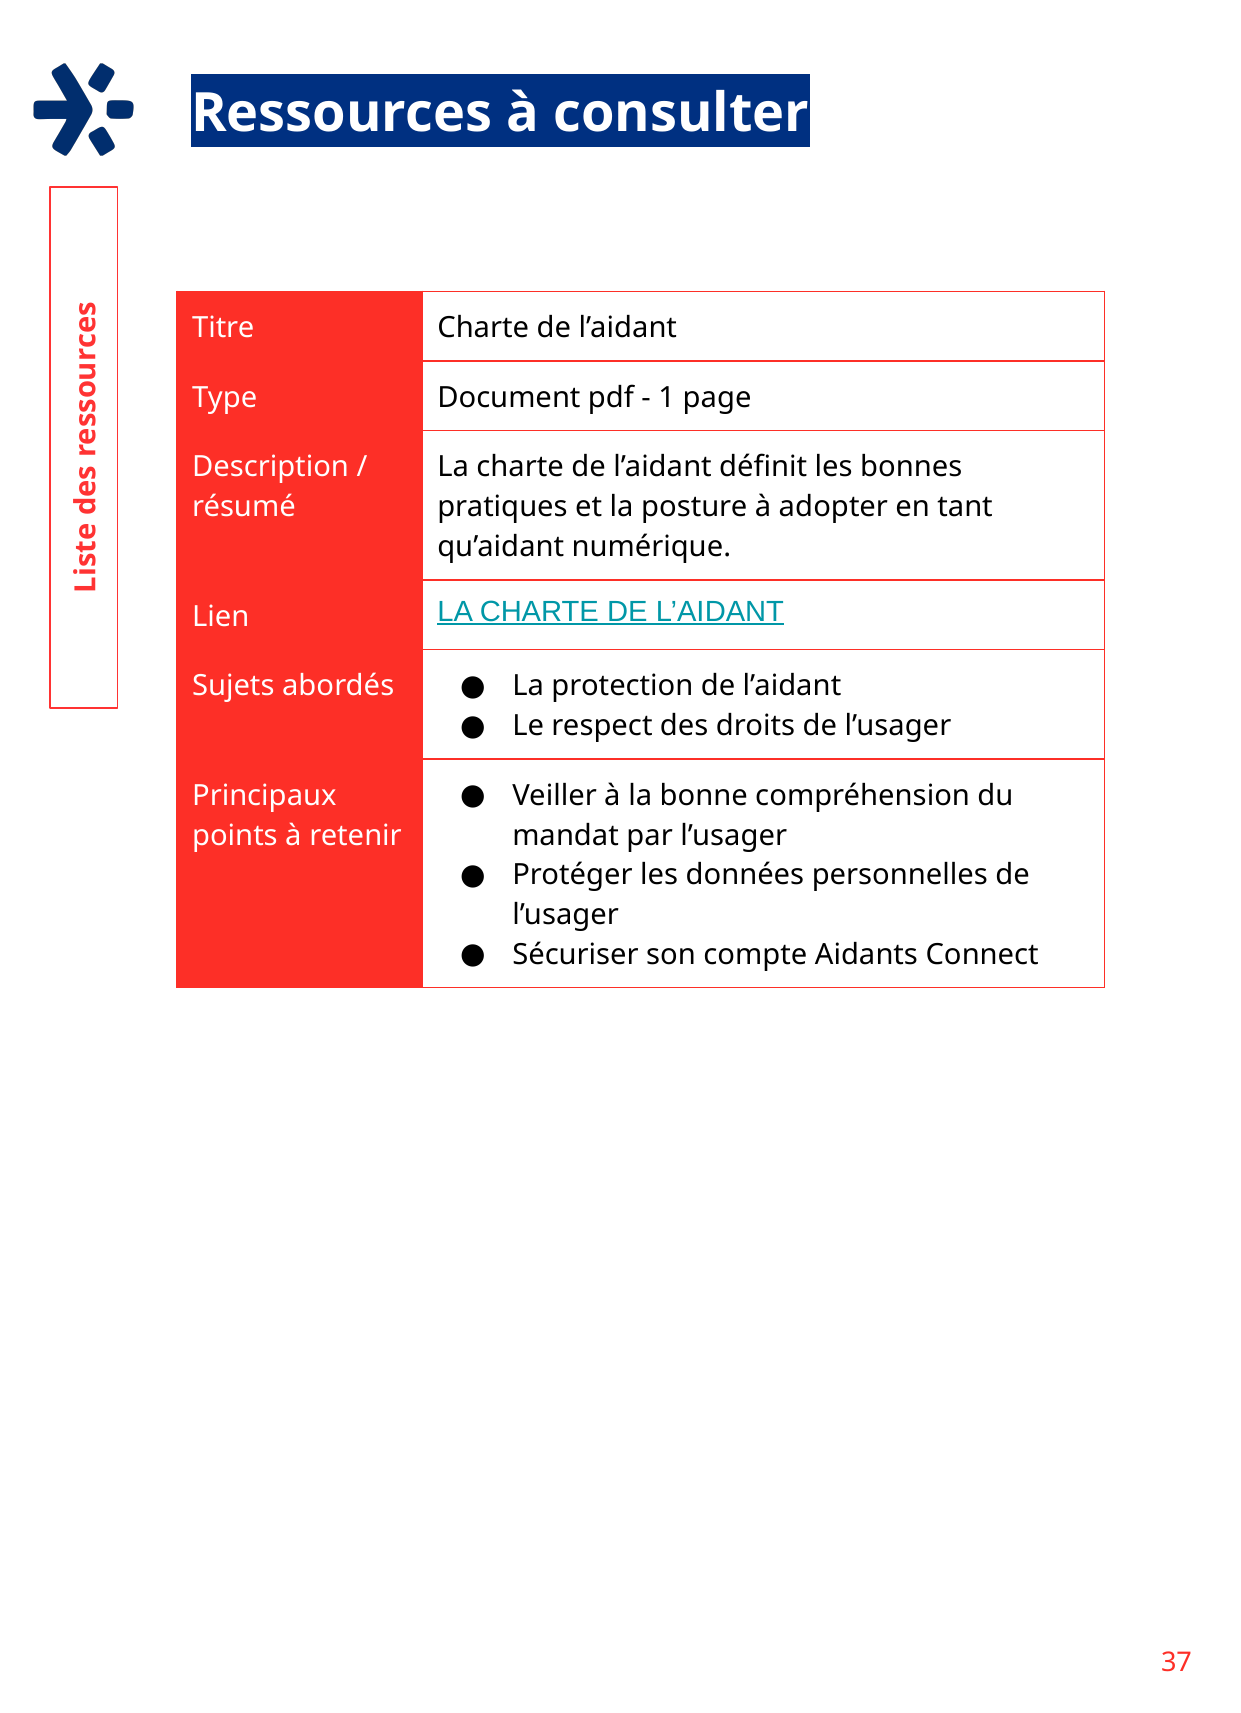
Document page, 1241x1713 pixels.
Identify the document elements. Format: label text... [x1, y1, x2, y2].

table_cell LA CHARTE DE L’AIDANT [423, 581, 1104, 649]
table_cell Veiller à la bonne compréhension du mandat par l’usager Protéger les données personnelles de l’usager Sécuriser son compte Aidants Connect [423, 760, 1104, 987]
table_cell Principaux points à retenir [178, 760, 422, 987]
table_header Titre [178, 292, 422, 360]
table_cell Document pdf - 1 page [423, 362, 1104, 430]
table_cell Description / résumé [178, 431, 422, 579]
text_box Ressources à consulter [185, 71, 1241, 148]
table_cell La protection de l’aidant Le respect des droits de l’usager [423, 650, 1104, 758]
picture [32, 61, 135, 157]
slide_number ‹#› [1136, 1621, 1211, 1705]
table_cell La charte de l’aidant définit les bonnes pratiques et la posture à adopter en tant qu’aidant numérique. [423, 431, 1104, 579]
table_cell Sujets abordés [178, 650, 422, 758]
text_box Liste des ressources [49, 187, 118, 709]
table_header Charte de l’aidant [423, 292, 1104, 360]
table_cell Type [178, 362, 422, 430]
table_cell Lien [178, 581, 422, 649]
